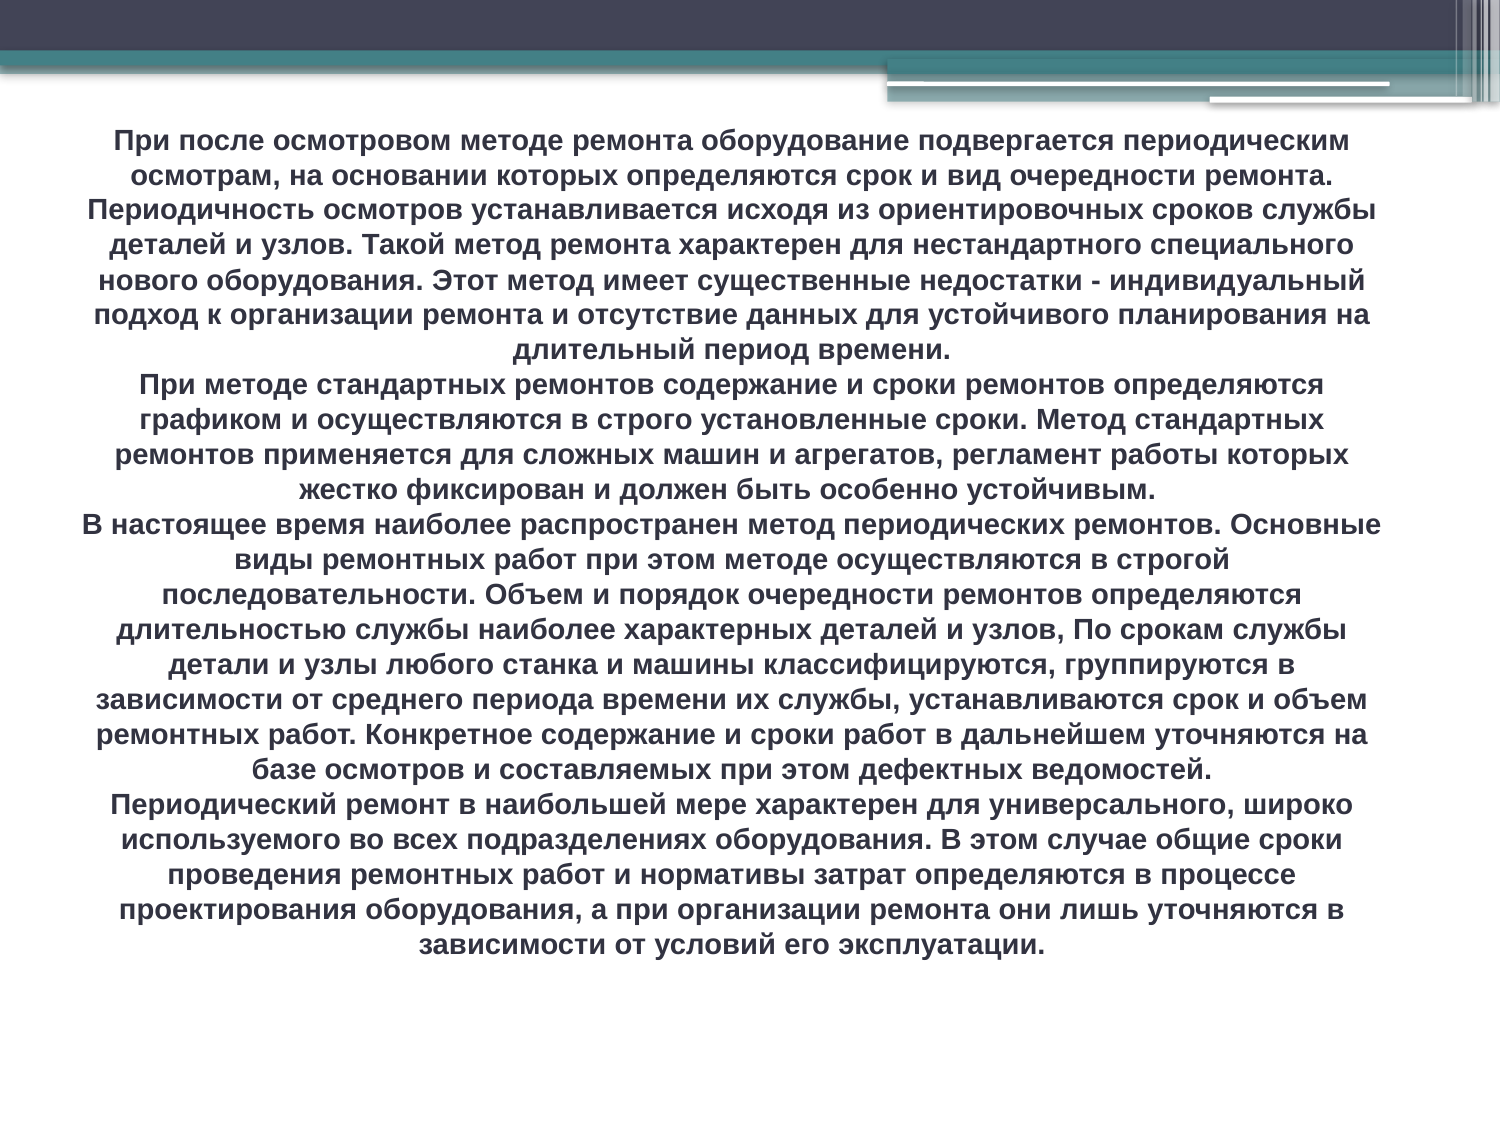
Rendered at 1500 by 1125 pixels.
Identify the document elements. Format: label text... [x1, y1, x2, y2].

text_box При после осмотровом методе ремонта оборудование подвергается периодическим осмотрам, на основании которых определяются срок и вид очередности ремонта. Периодичность осмотров устанавливается исходя из ориентировочных сроков службы деталей и узлов. Такой метод ремонта характерен для нестандартного специального нового оборудования. Этот метод имеет существенные недостатки - индивидуальный подход к организации ремонта и отсутствие данных для устойчивого планирования на длительный период времени. При методе стандартных ремонтов содержание и сроки ремонтов определяются графиком и осуществляются в строго установленные сроки. Метод стандартных ремонтов применяется для сложных машин и агрегатов, регламент работы которых жестко фиксирован и должен быть особенно устойчивым. В настоящее время наиболее распространен метод периодических ремонтов. Основные виды ремонтных работ при этом методе осуществляются в строгой последовательности. Объем и порядок очередности ремонтов определяются длительностью службы наиболее характерных деталей и узлов, По срокам службы детали и узлы любого станка и машины классифицируются, группируются в зависимости от среднего периода времени их службы, устанавливаются срок и объем ремонтных работ. Конкретное содержание и сроки работ в дальнейшем уточняются на базе осмотров и составляемых при этом дефектных ведомостей. Периодический ремонт в наибольшей мере характерен для универсального, широко используемого во всех подразделениях оборудования. В этом случае общие сроки проведения ремонтных работ и нормативы затрат определяются в процессе проектирования оборудования, а при организации ремонта они лишь уточняются в зависимости от условий его эксплуатации. [64, 113, 1400, 968]
